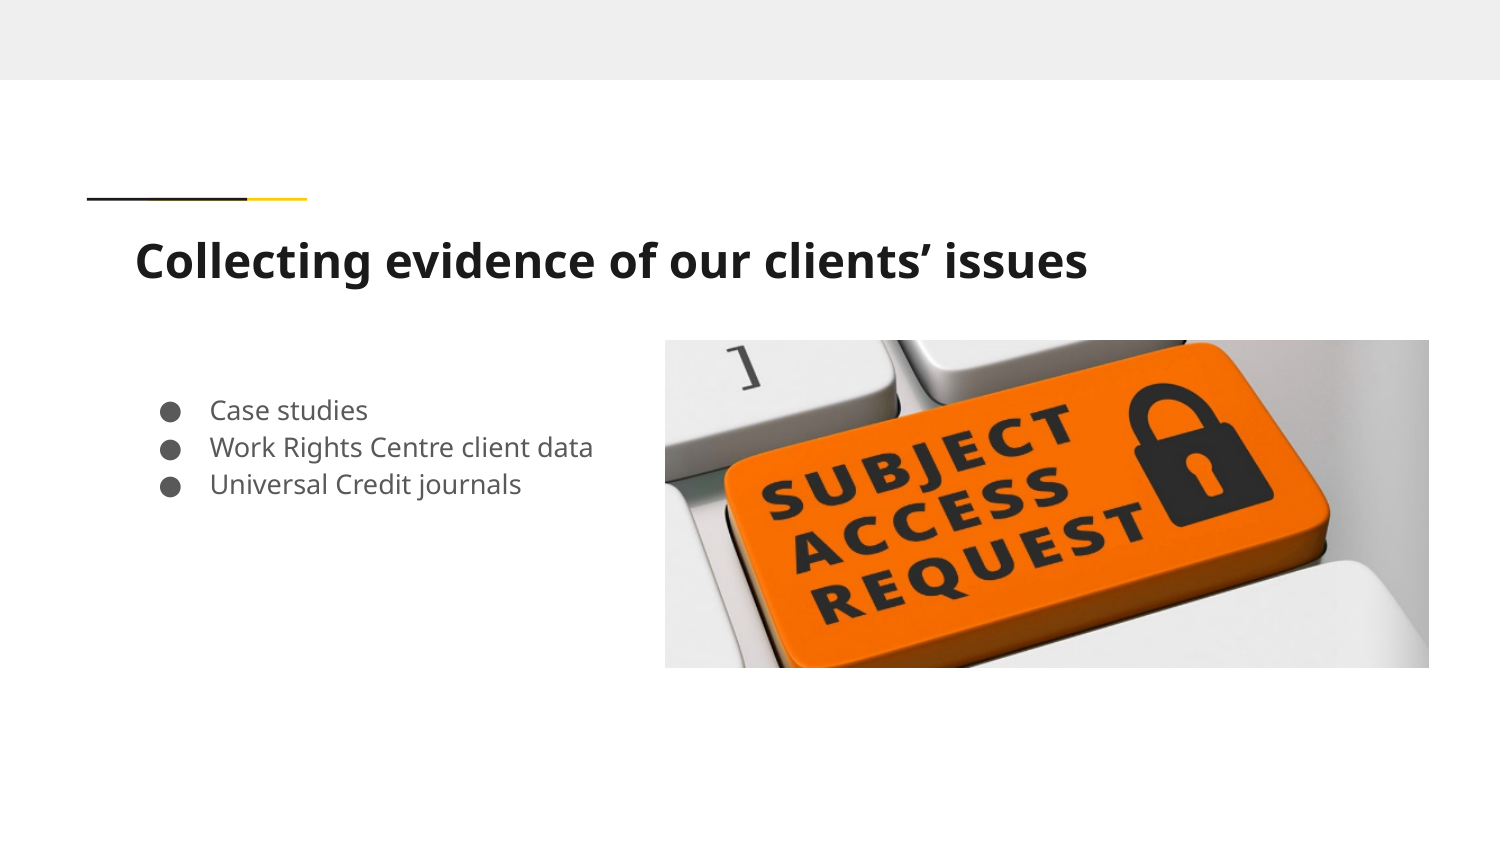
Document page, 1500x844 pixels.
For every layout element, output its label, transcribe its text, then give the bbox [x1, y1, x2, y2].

picture [665, 340, 1429, 668]
title Collecting evidence of our clients’ issues [119, 216, 1381, 305]
list Case studies Work Rights Centre client data Universal Credit journals [119, 341, 1381, 712]
